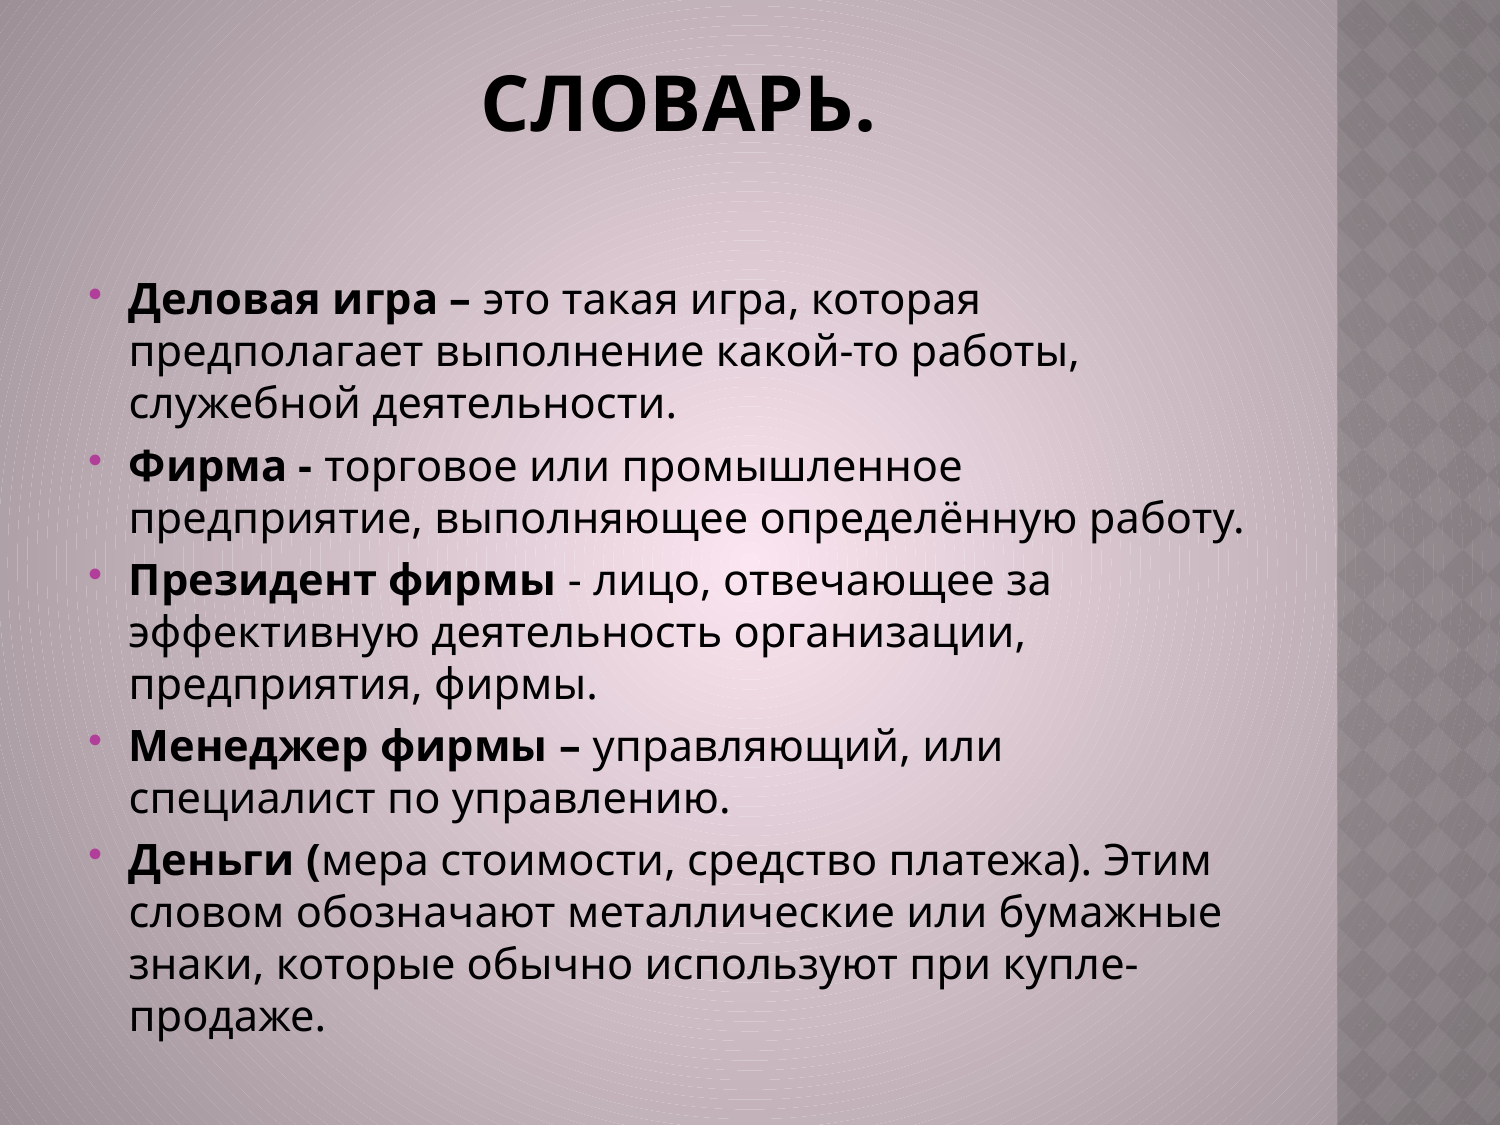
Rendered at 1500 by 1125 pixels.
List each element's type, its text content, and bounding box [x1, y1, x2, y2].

title Словарь. [75, 52, 1263, 240]
list Деловая игра – это такая игра, которая предполагает выполнение какой-то работы, служебной деятельности. Фирма - торговое или промышленное предприятие, выполняющее определённую работу. Президент фирмы - лицо, отвечающее за эффективную деятельность организации, предприятия, фирмы. Менеджер фирмы – управляющий, или специалист по управлению. Деньги (мера стоимости, средство платежа). Этим словом обозначают металлические или бумажные знаки, которые обычно используют при купле-продаже. [75, 264, 1263, 1059]
